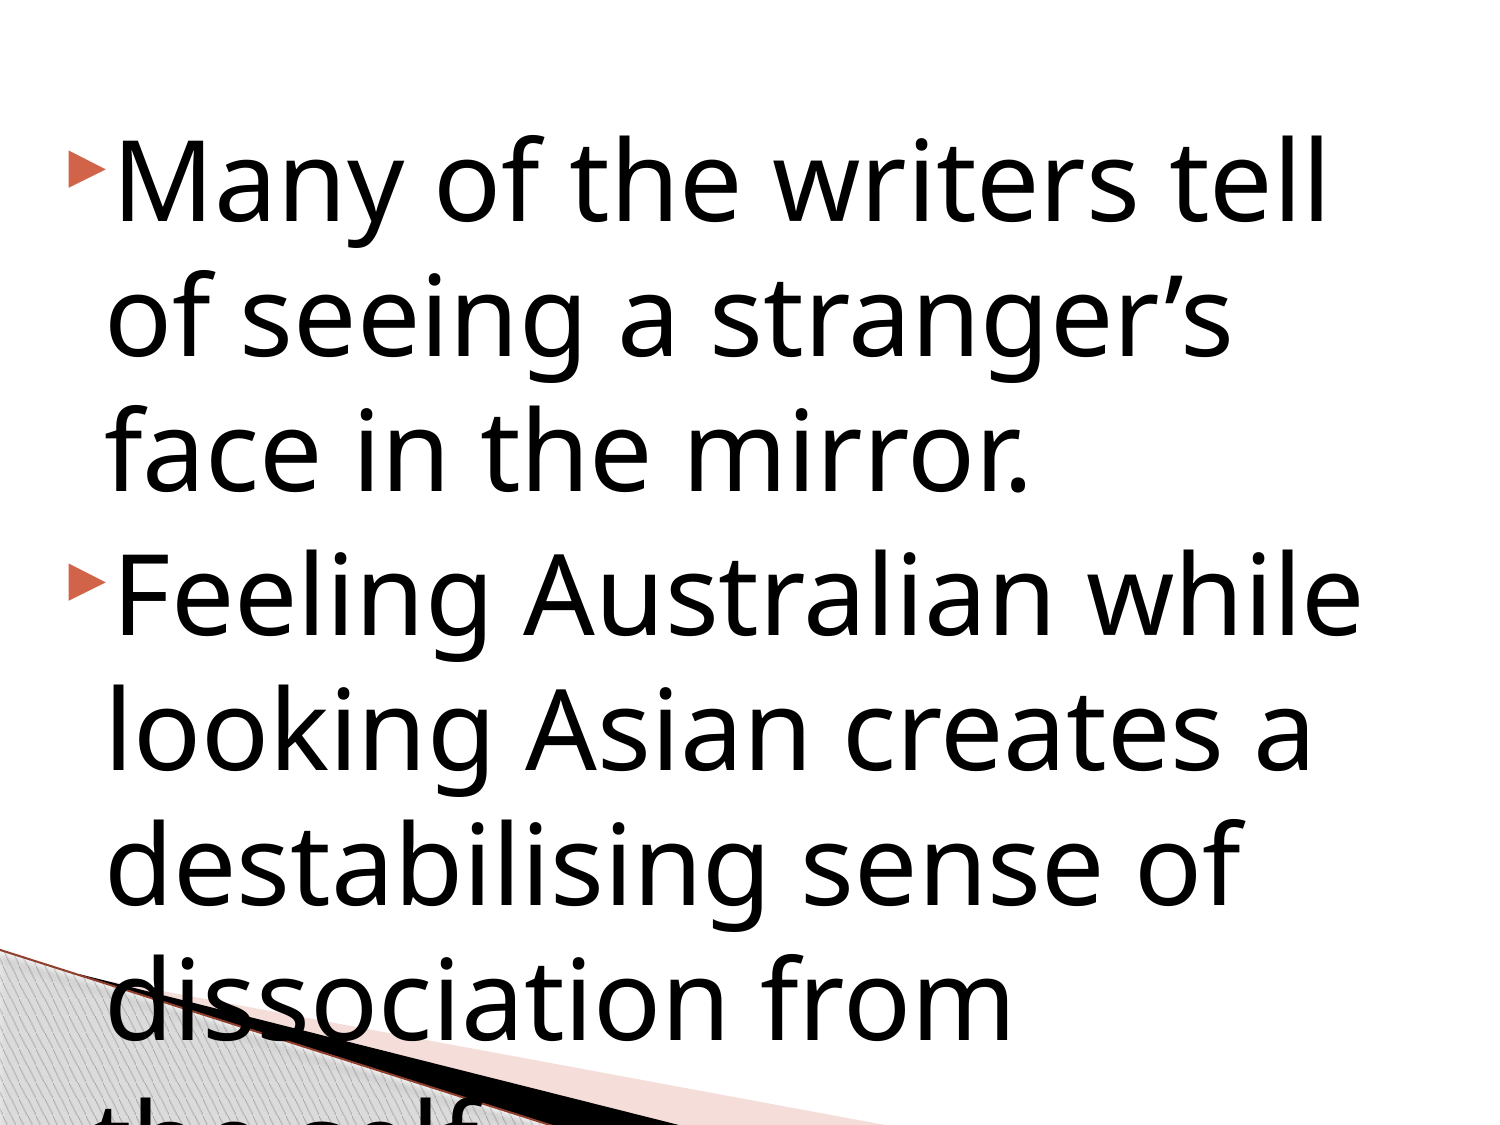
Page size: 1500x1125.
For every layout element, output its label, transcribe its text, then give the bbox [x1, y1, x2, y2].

list Many of the writers tell of seeing a stranger’s face in the mirror. Feeling Australian while looking Asian creates a destabilising sense of dissociation from the self. [29, 101, 1471, 1021]
